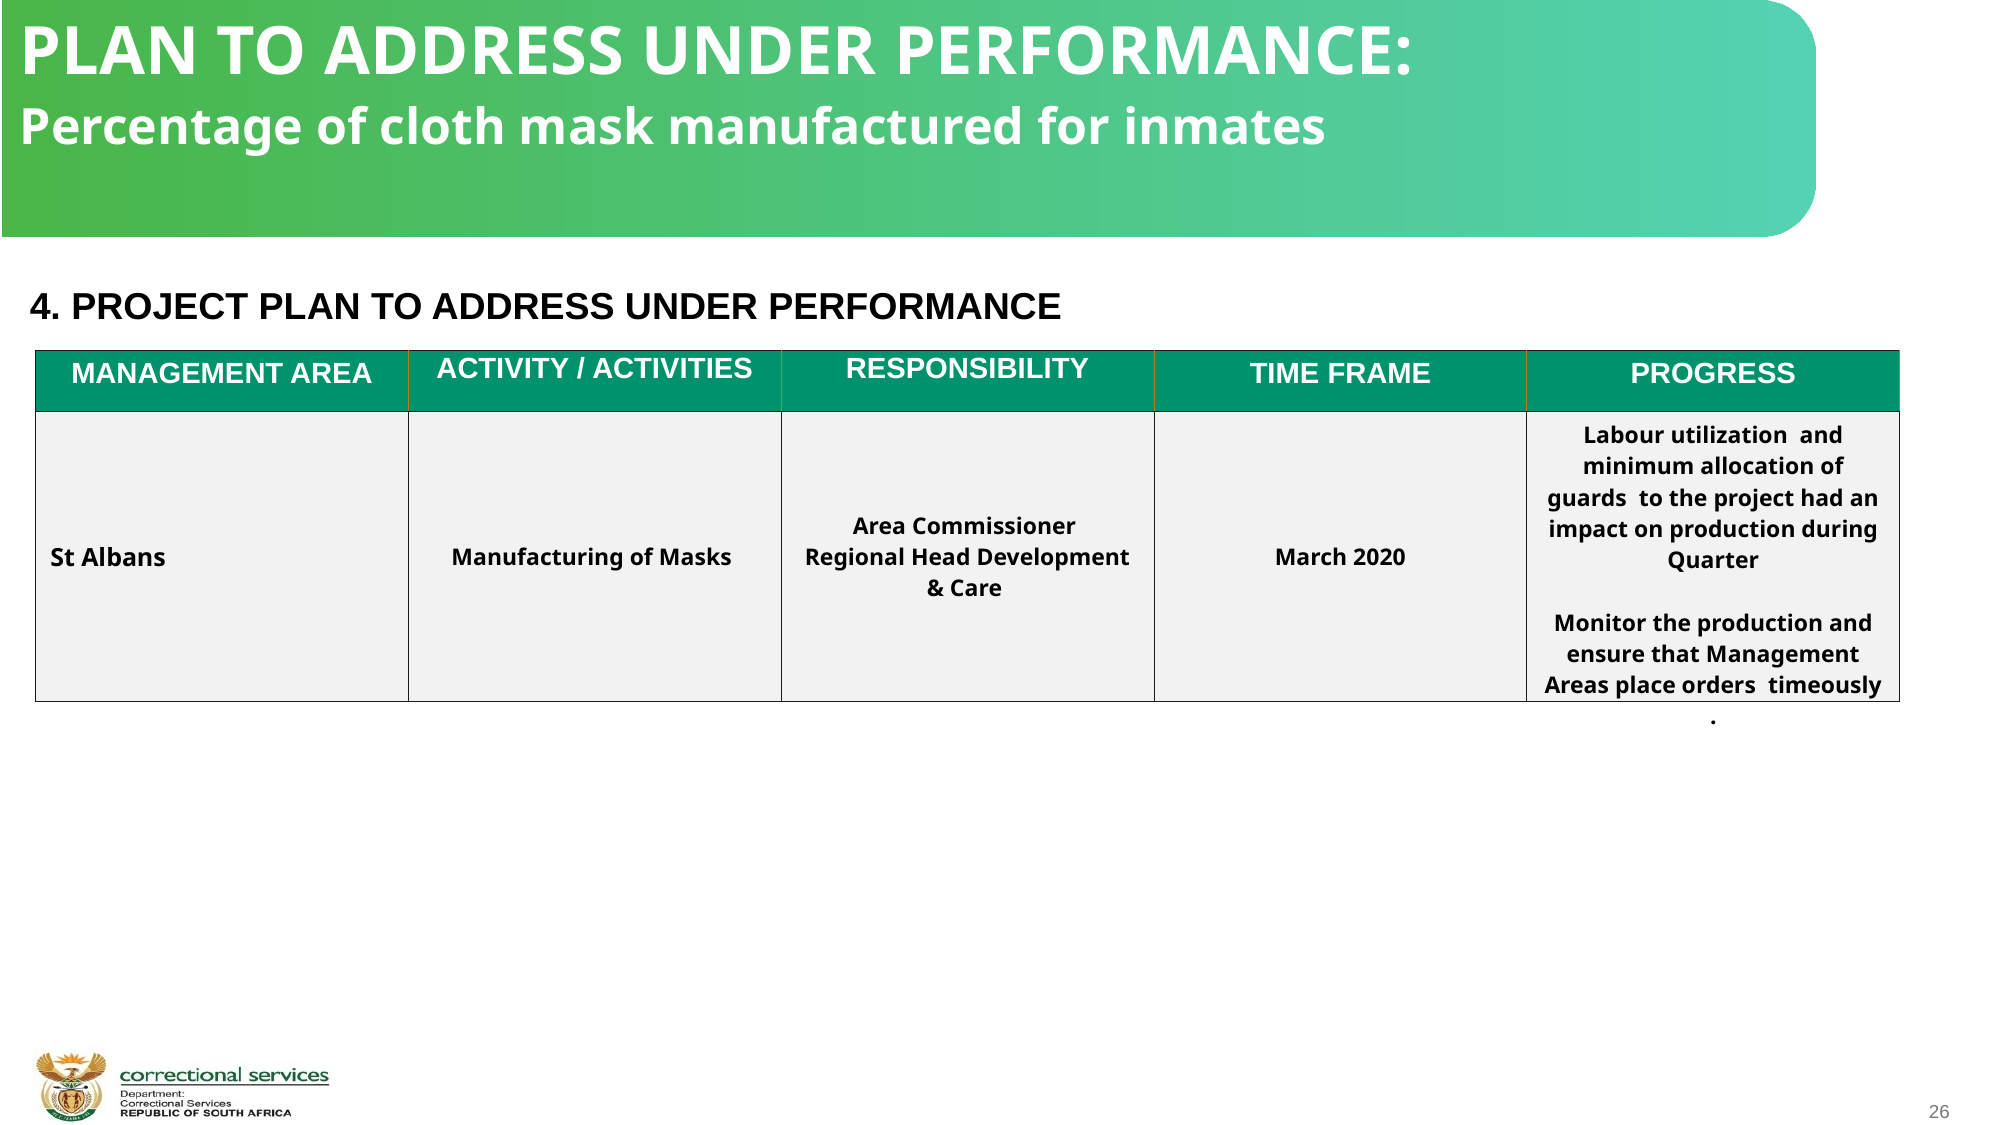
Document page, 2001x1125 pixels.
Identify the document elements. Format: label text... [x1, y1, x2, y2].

table_cell St Albans [36, 412, 408, 701]
picture [33, 1049, 332, 1123]
table_cell Labour utilization and minimum allocation of guards to the project had an impact on production during Quarter Monitor the production and ensure that Management Areas place orders timeously . [1527, 412, 1899, 701]
table_header PROGRESS [1527, 351, 1899, 411]
table_cell Manufacturing of Masks [409, 412, 781, 701]
table_cell March 2020 [1155, 412, 1526, 701]
table_header ACTIVITY / ACTIVITIES [409, 351, 781, 411]
table_header TIME FRAME [1155, 351, 1526, 411]
text_box 4. PROJECT PLAN TO ADDRESS UNDER PERFORMANCE [0, 274, 1463, 335]
text_box [2, 0, 1816, 237]
table_header RESPONSIBILITY [782, 351, 1154, 411]
table_header MANAGEMENT AREA [36, 351, 408, 411]
text_box PLAN TO ADDRESS UNDER PERFORMANCE: Percentage of cloth mask manufactured for inmates [4, 9, 1803, 96]
table_cell Area Commissioner Regional Head Development & Care [782, 412, 1154, 701]
